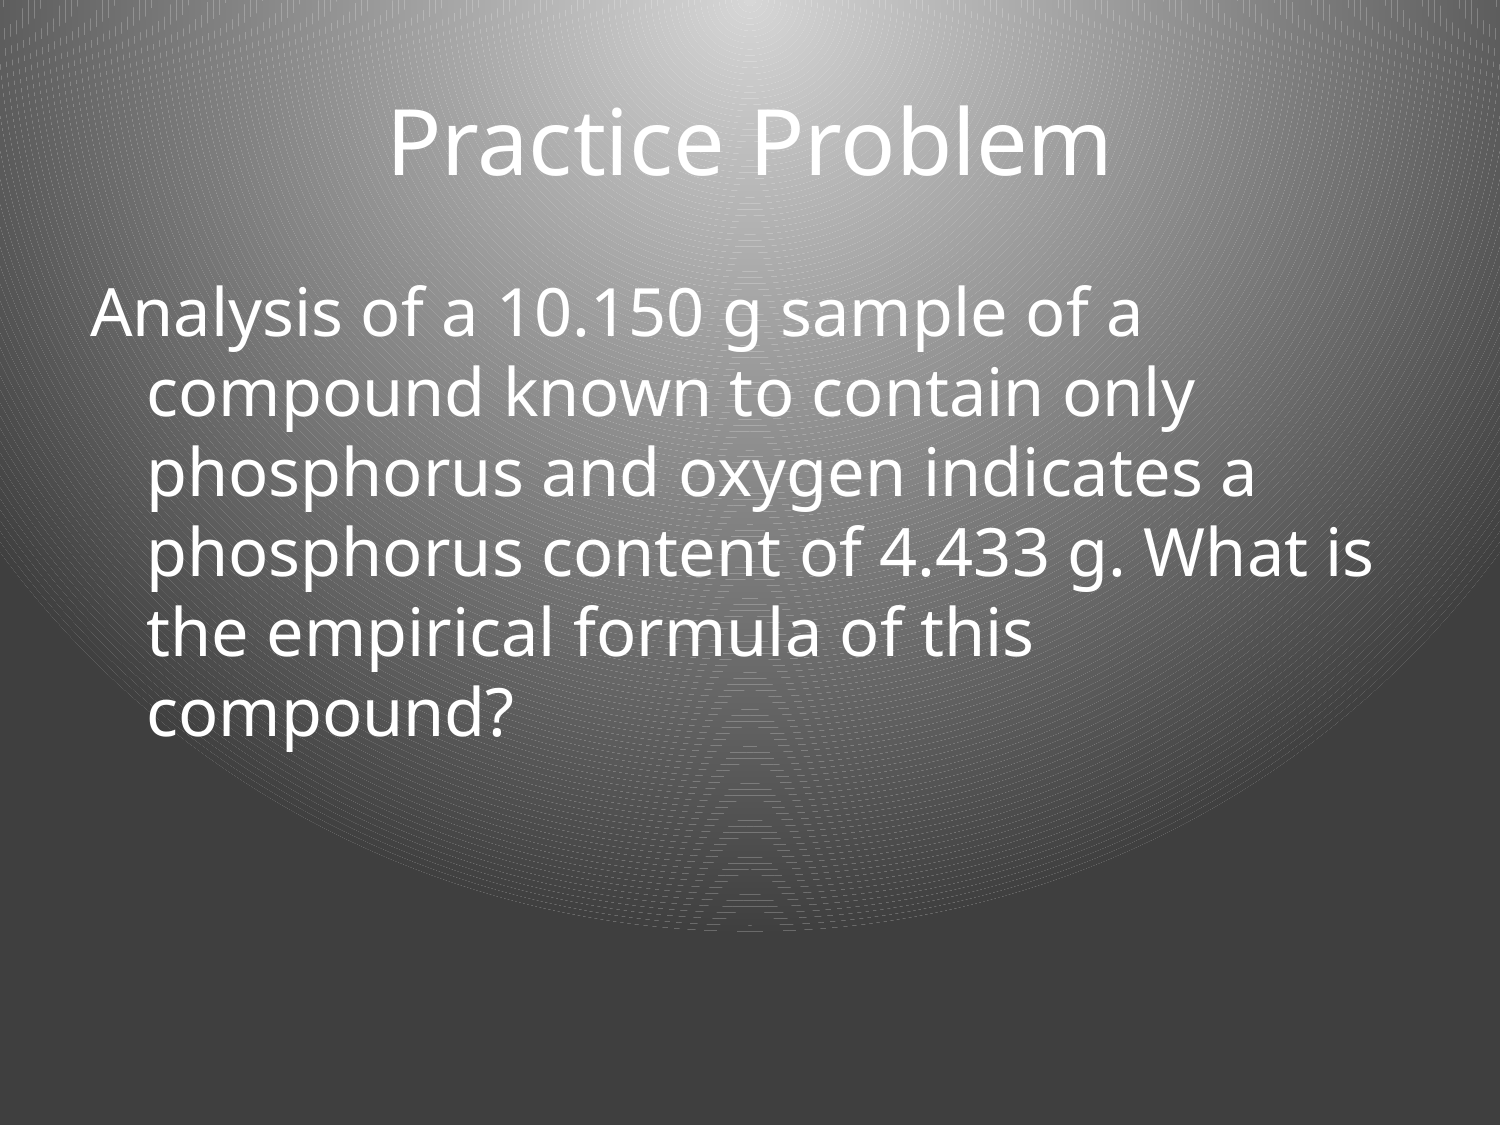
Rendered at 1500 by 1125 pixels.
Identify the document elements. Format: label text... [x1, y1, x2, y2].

list Analysis of a 10.150 g sample of a compound known to contain only phosphorus and oxygen indicates a phosphorus content of 4.433 g. What is the empirical formula of this compound? [74, 262, 1426, 1006]
title Practice Problem [74, 44, 1426, 233]
